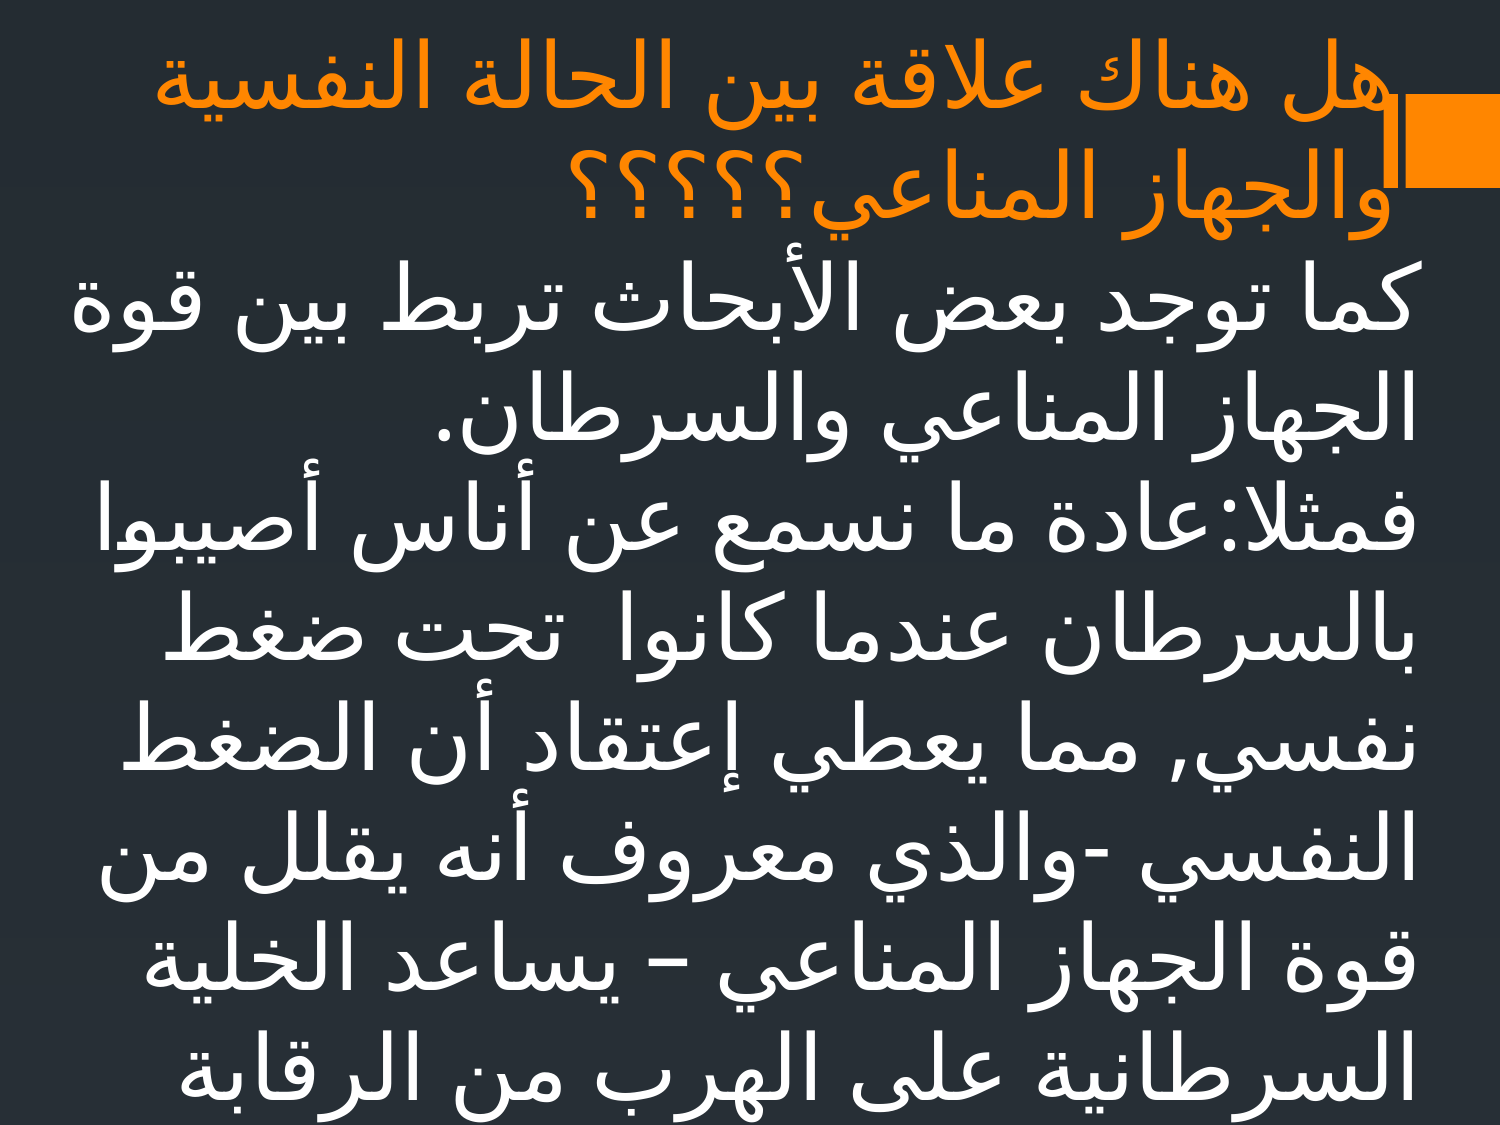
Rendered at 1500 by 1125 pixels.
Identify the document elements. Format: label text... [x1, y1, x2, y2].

text_box كما توجد بعض الأبحاث تربط بين قوة الجهاز المناعي والسرطان. فمثلا:عادة ما نسمع عن أناس أصيبوا بالسرطان عندما كانوا تحت ضغط نفسي, مما يعطي إعتقاد أن الضغط النفسي -والذي معروف أنه يقلل من قوة الجهاز المناعي – يساعد الخلية السرطانية على الهرب من الرقابة المناعية. [29, 231, 1438, 1125]
title هل هناك علاقة بين الحالة النفسية والجهاز المناعي؟؟؟؟؟ [64, 54, 1413, 244]
